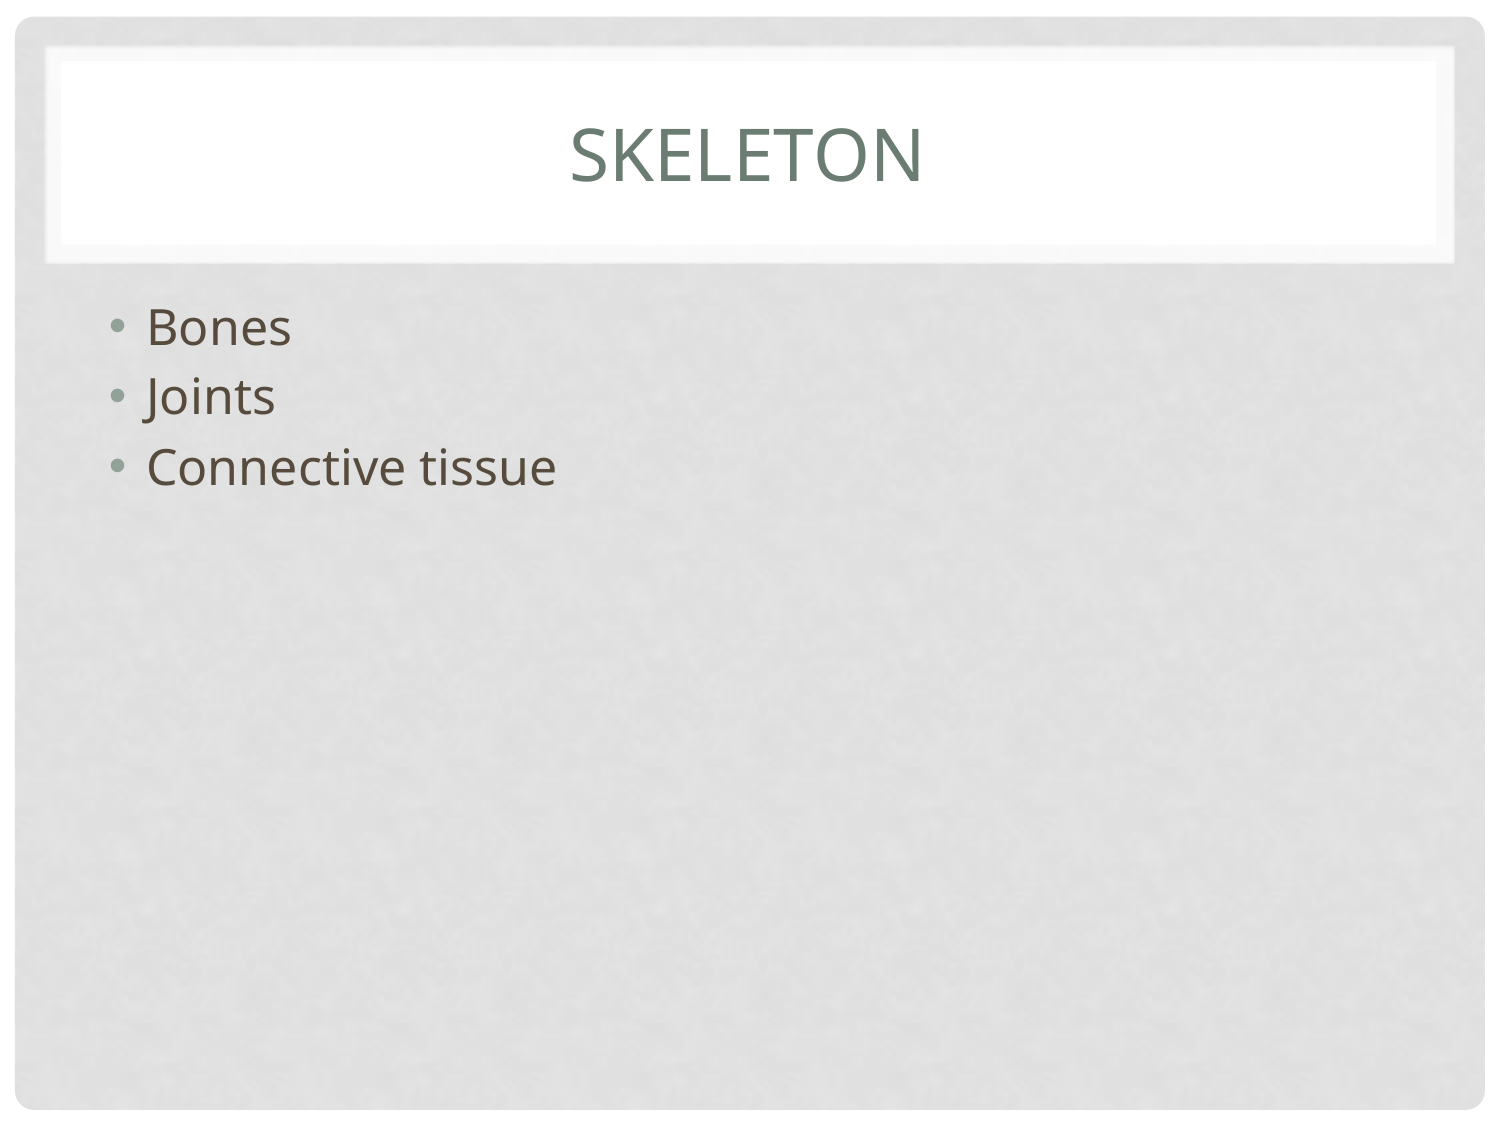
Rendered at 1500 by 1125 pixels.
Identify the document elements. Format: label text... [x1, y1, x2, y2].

list Bones Joints Connective tissue [75, 287, 1425, 1005]
title skeleton [69, 66, 1425, 238]
